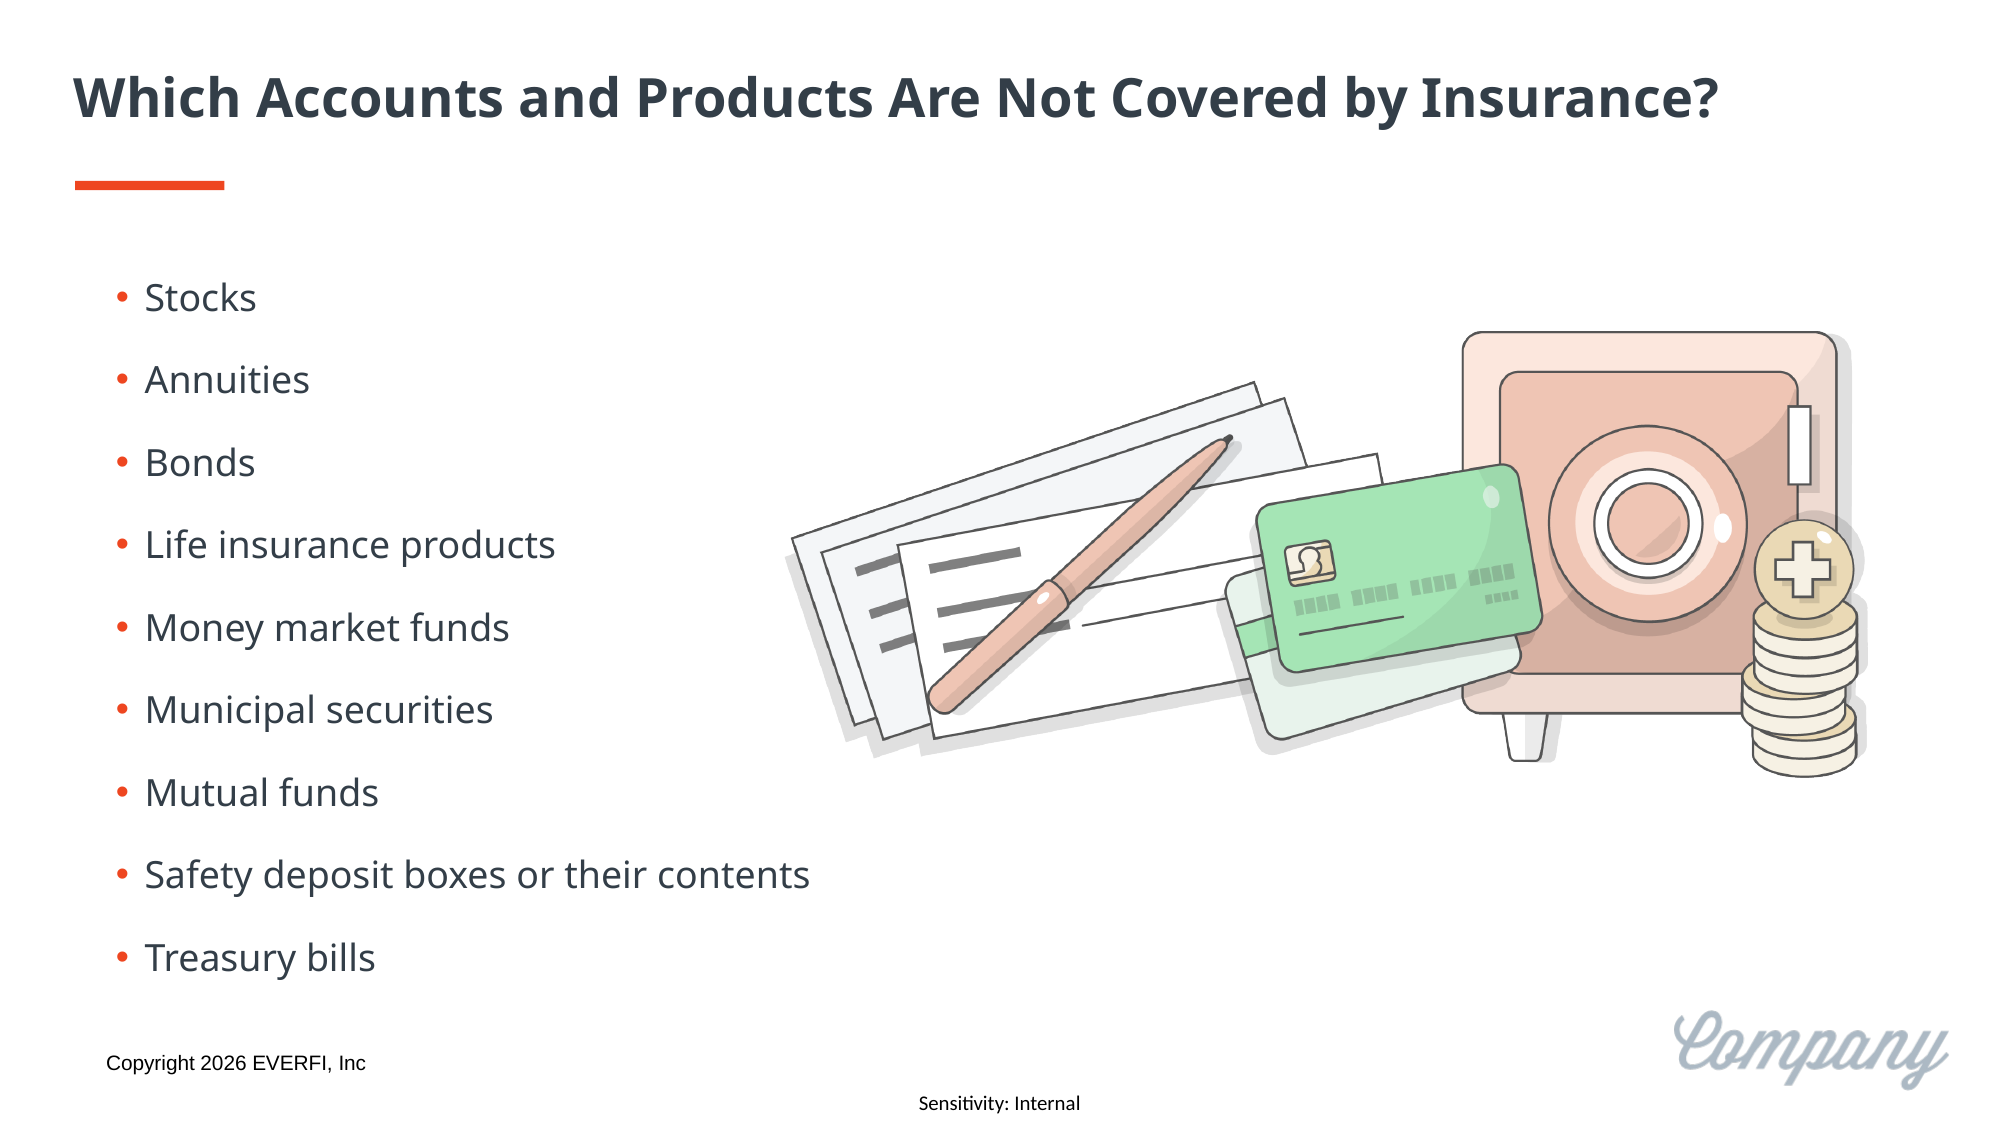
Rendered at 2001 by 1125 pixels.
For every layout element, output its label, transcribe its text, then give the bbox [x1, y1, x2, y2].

text_box Stocks Annuities Bonds Life insurance products Money market funds Municipal securities Mutual funds Safety deposit boxes or their contents Treasury bills [100, 245, 1000, 1007]
picture [1665, 998, 1967, 1096]
title Which Accounts and Products Are Not Covered by Insurance? [58, 63, 1969, 267]
footer Copyright 2026 EVERFI, Inc [91, 1041, 1440, 1125]
picture [783, 327, 1870, 781]
